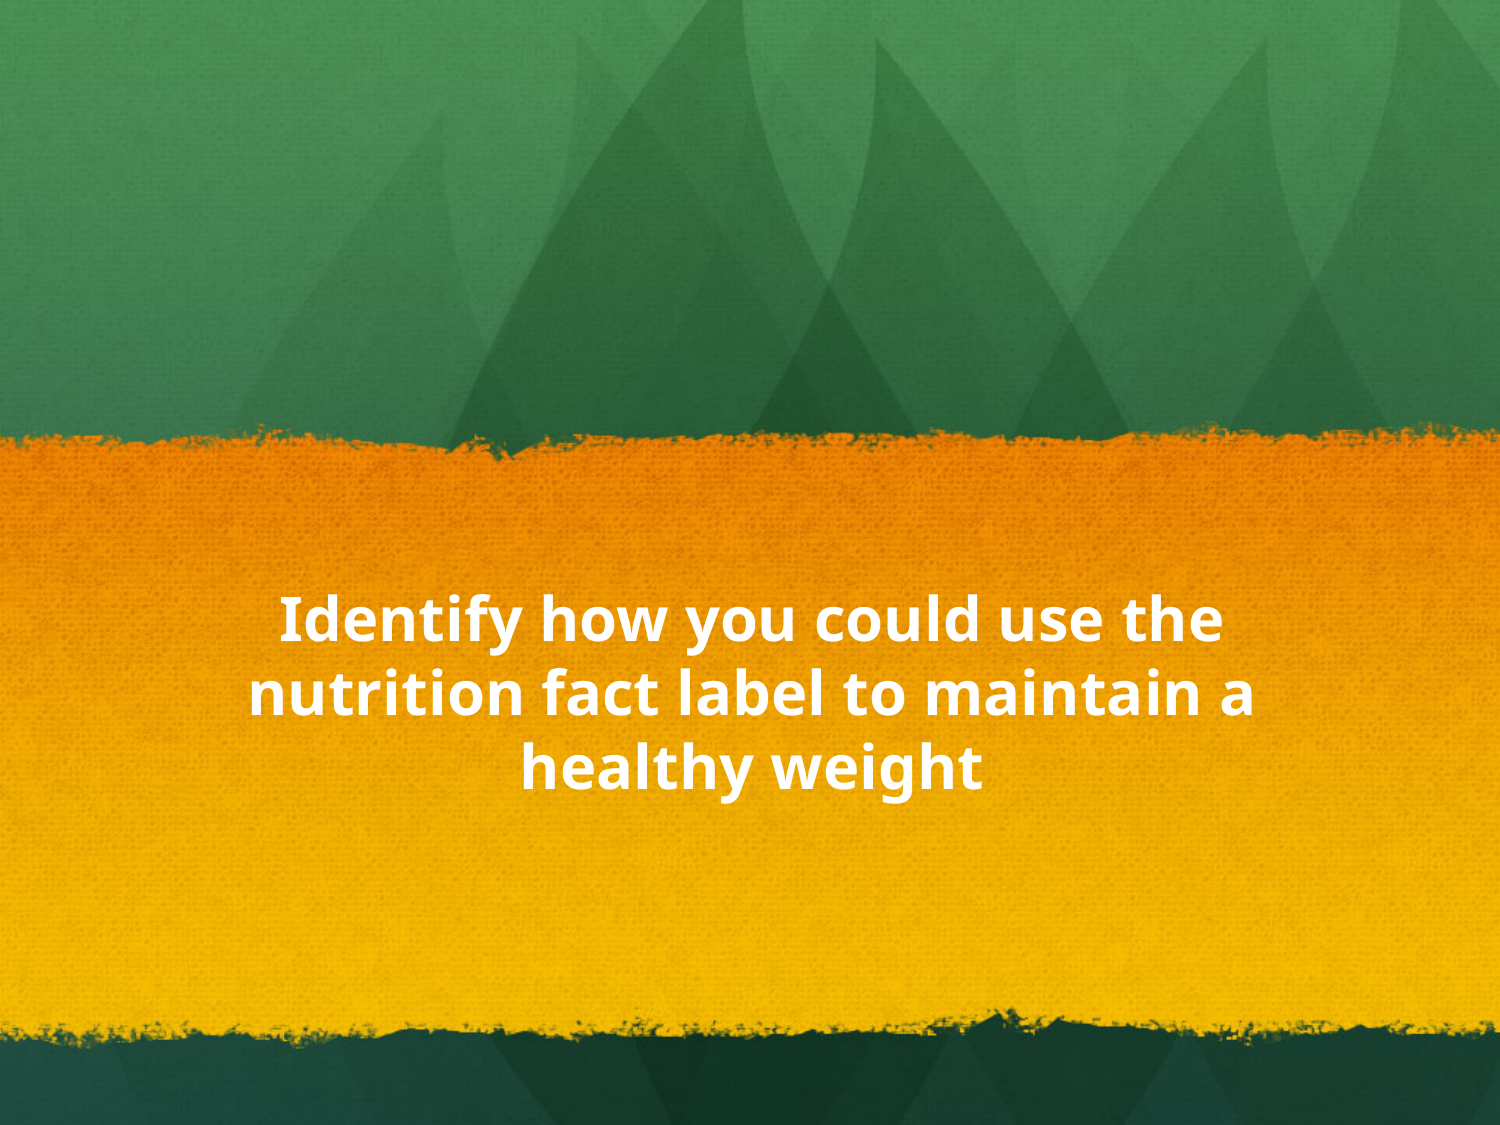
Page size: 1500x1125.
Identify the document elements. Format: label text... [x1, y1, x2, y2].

title Identify how you could use the nutrition fact label to maintain a healthy weight [162, 567, 1343, 810]
picture [0, 0, 1500, 1125]
